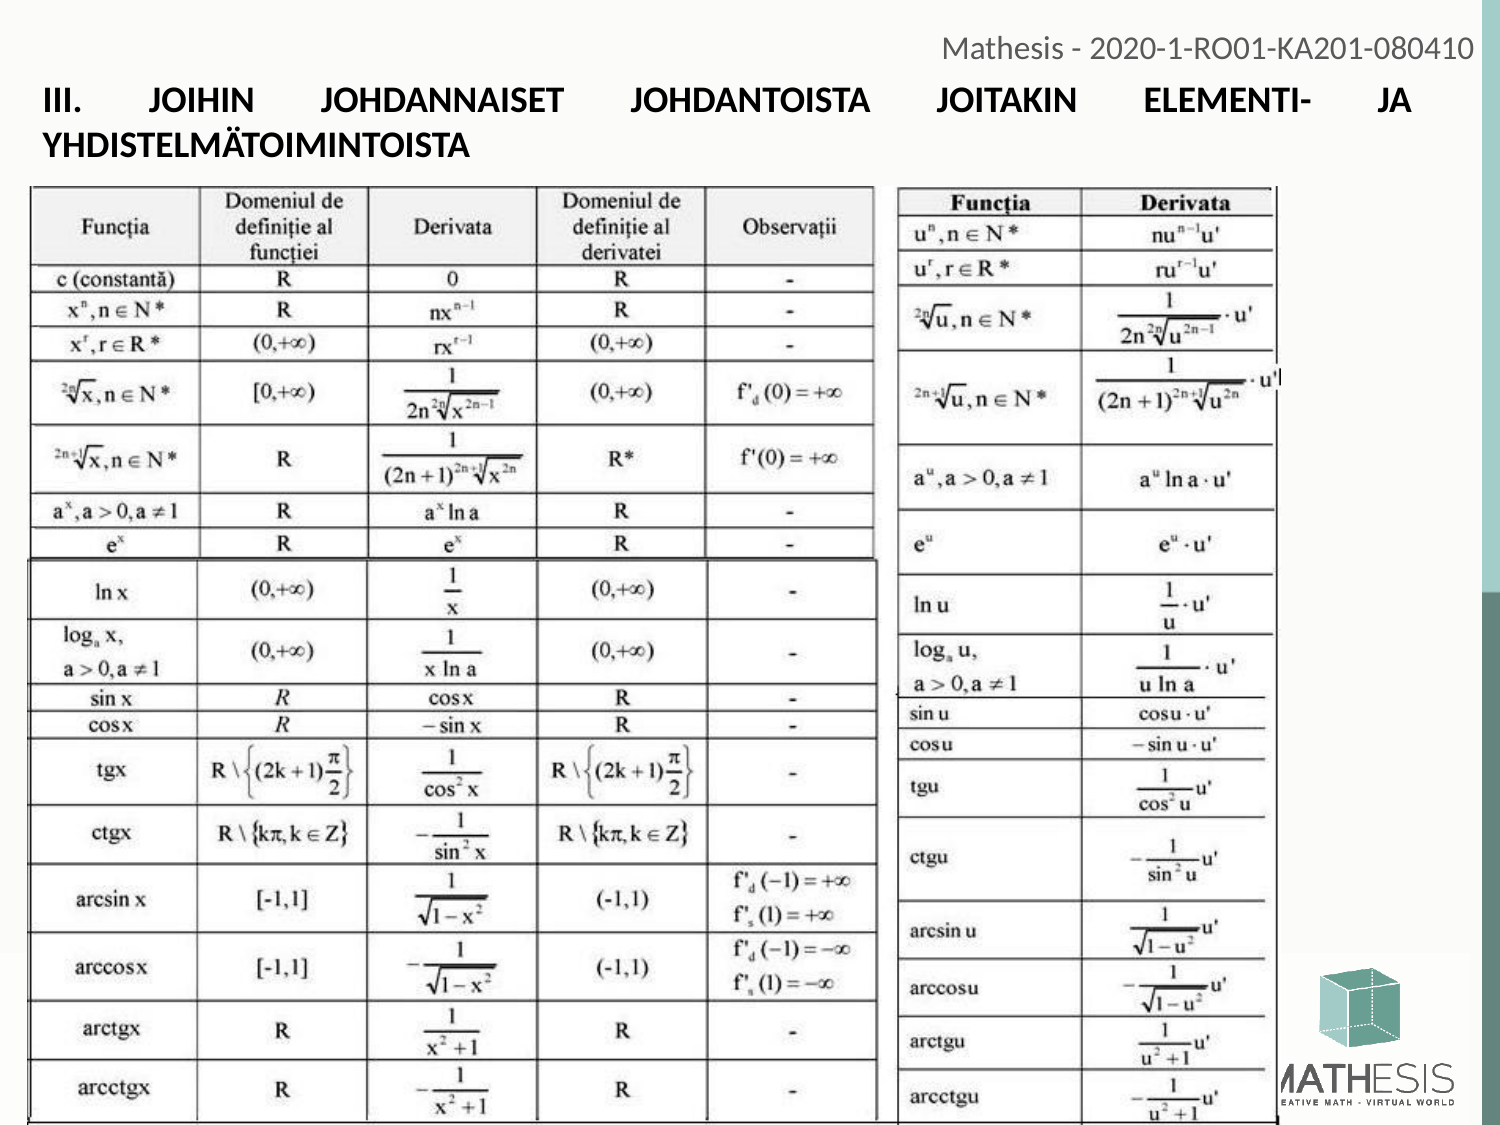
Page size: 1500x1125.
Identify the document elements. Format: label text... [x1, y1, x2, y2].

text_box III. JOIHIN JOHDANNAISET JOHDANTOISTA JOITAKIN ELEMENTI- JA YHDISTELMÄTOIMINTOISTA [27, 67, 1428, 173]
picture [27, 185, 1281, 1125]
